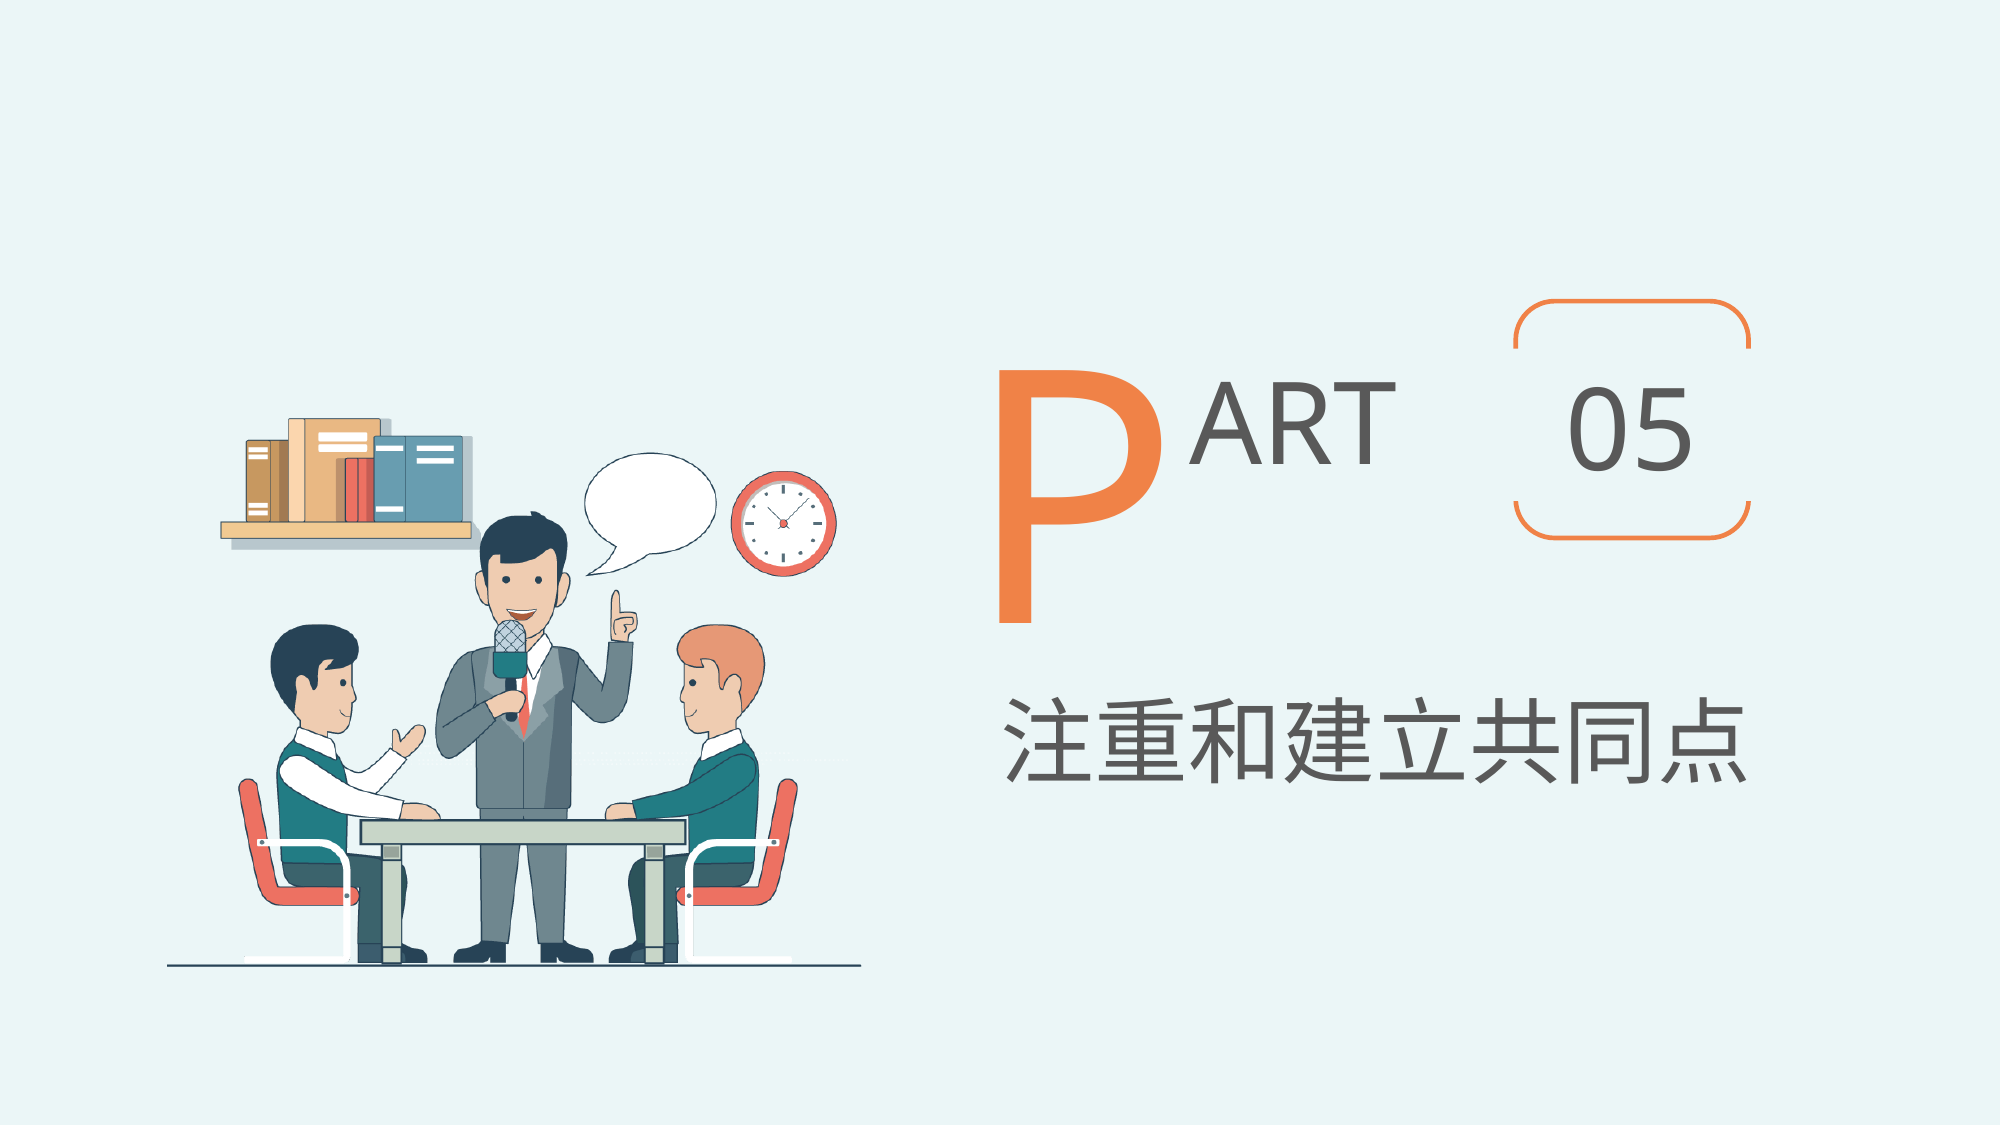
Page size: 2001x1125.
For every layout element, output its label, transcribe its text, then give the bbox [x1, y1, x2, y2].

text_box 注重和建立共同点 [985, 675, 1787, 803]
text_box ART [1174, 342, 1473, 495]
text_box P [950, 262, 1290, 702]
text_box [1482, 301, 1780, 538]
picture [166, 358, 910, 997]
